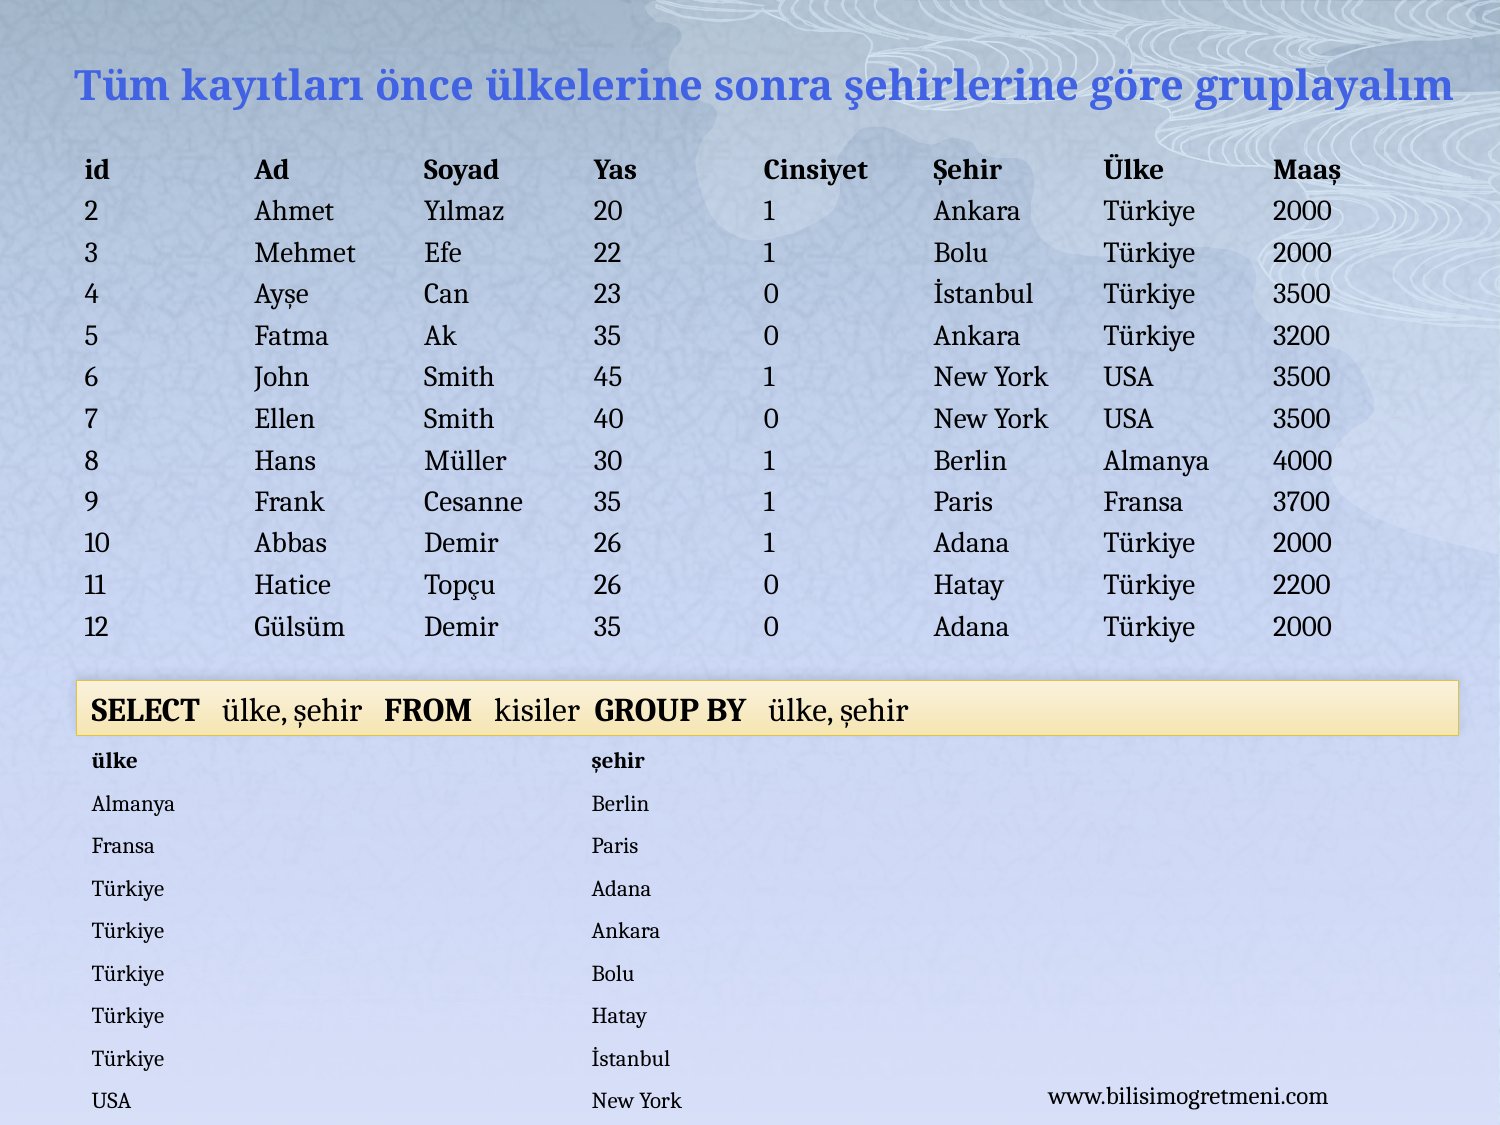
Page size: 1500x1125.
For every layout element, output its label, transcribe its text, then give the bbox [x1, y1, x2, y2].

table_cell Demir [416, 523, 586, 564]
table_header id [77, 149, 246, 191]
table_cell Türkiye [1095, 564, 1265, 606]
table_cell Abbas [246, 523, 416, 564]
table_cell 1 [756, 232, 926, 274]
table_cell Frank [246, 481, 416, 523]
table_cell Berlin [926, 440, 1095, 481]
table_header Şehir [926, 149, 1095, 191]
table_cell 0 [756, 564, 926, 606]
table_cell Türkiye [1095, 191, 1265, 232]
table_header şehir [577, 740, 1077, 782]
table_cell İstanbul [926, 274, 1095, 315]
table_cell Ayşe [246, 274, 416, 315]
table_cell 20 [586, 191, 756, 232]
table_cell 30 [586, 440, 756, 481]
table_cell 1 [756, 523, 926, 564]
table_cell 35 [586, 481, 756, 523]
table_cell 9 [77, 481, 246, 523]
table_cell Smith [416, 357, 586, 398]
table_cell Almanya [77, 782, 577, 825]
table_cell 1 [756, 440, 926, 481]
table_cell Türkiye [1095, 315, 1265, 357]
table_cell Türkiye [77, 995, 577, 1037]
table_cell Bolu [577, 952, 1077, 995]
table_cell Paris [926, 481, 1095, 523]
table_cell Türkiye [77, 867, 577, 910]
table_cell 0 [756, 274, 926, 315]
table_cell Demir [416, 606, 586, 647]
table_cell Almanya [1095, 440, 1265, 481]
table_cell 1 [756, 191, 926, 232]
table_cell Ankara [926, 191, 1095, 232]
table_cell Hans [246, 440, 416, 481]
table_header Cinsiyet [756, 149, 926, 191]
table_cell 2000 [1265, 606, 1435, 647]
table_cell Paris [577, 825, 1077, 867]
table_cell Ankara [926, 315, 1095, 357]
table_cell Berlin [577, 782, 1077, 825]
table_cell İstanbul [577, 1037, 1077, 1080]
table_header Soyad [416, 149, 586, 191]
table_cell 26 [586, 564, 756, 606]
table_cell Ak [416, 315, 586, 357]
table_cell Hatay [577, 995, 1077, 1037]
table_cell Türkiye [1095, 523, 1265, 564]
table_cell 7 [77, 398, 246, 440]
table_cell USA [1095, 357, 1265, 398]
table_cell 4 [77, 274, 246, 315]
text_box SELECT ülke, şehir FROM kisiler GROUP BY ülke, şehir [76, 680, 1459, 736]
table_cell Türkiye [1095, 606, 1265, 647]
table_cell 2000 [1265, 191, 1435, 232]
table_cell Türkiye [77, 910, 577, 952]
table_cell 45 [586, 357, 756, 398]
table_header Ad [246, 149, 416, 191]
footer www.bilisimogretmeni.com [992, 1065, 1386, 1125]
table_cell Adana [926, 523, 1095, 564]
table_cell Topçu [416, 564, 586, 606]
table_cell Ankara [577, 910, 1077, 952]
table_cell Can [416, 274, 586, 315]
table_cell 0 [756, 315, 926, 357]
table_cell 3200 [1265, 315, 1435, 357]
table_cell 10 [77, 523, 246, 564]
table_cell USA [1095, 398, 1265, 440]
table_cell Türkiye [1095, 232, 1265, 274]
table_cell 26 [586, 523, 756, 564]
table_cell 4000 [1265, 440, 1435, 481]
table_cell Gülsüm [246, 606, 416, 647]
table_cell 23 [586, 274, 756, 315]
table_cell Bolu [926, 232, 1095, 274]
table_cell 12 [77, 606, 246, 647]
table_cell 0 [756, 606, 926, 647]
table_header ülke [77, 740, 577, 782]
table_header Ülke [1095, 149, 1265, 191]
table_cell 3700 [1265, 481, 1435, 523]
table_cell USA [77, 1080, 577, 1122]
table_cell Efe [416, 232, 586, 274]
table_cell 0 [756, 398, 926, 440]
table_cell 3500 [1265, 357, 1435, 398]
table_cell Smith [416, 398, 586, 440]
table_cell New York [926, 398, 1095, 440]
table_header Yas [586, 149, 756, 191]
table_cell 11 [77, 564, 246, 606]
table_cell Cesanne [416, 481, 586, 523]
table_cell 35 [586, 315, 756, 357]
table_cell 2000 [1265, 523, 1435, 564]
table_cell John [246, 357, 416, 398]
table_header Maaş [1265, 149, 1435, 191]
table_cell 1 [756, 481, 926, 523]
table_cell Türkiye [77, 1037, 577, 1080]
table_cell Adana [926, 606, 1095, 647]
table_cell Adana [577, 867, 1077, 910]
table_cell 2000 [1265, 232, 1435, 274]
table_cell Türkiye [77, 952, 577, 995]
table_cell 6 [77, 357, 246, 398]
table_cell 8 [77, 440, 246, 481]
table_cell Fatma [246, 315, 416, 357]
table_cell Ahmet [246, 191, 416, 232]
table_cell Fransa [77, 825, 577, 867]
table_cell 3500 [1265, 398, 1435, 440]
table_cell New York [577, 1080, 992, 1122]
table_cell 5 [77, 315, 246, 357]
table_cell Müller [416, 440, 586, 481]
table_cell Fransa [1095, 481, 1265, 523]
table_cell New York [926, 357, 1095, 398]
table_cell Ellen [246, 398, 416, 440]
table_cell 3 [77, 232, 246, 274]
table_cell 35 [586, 606, 756, 647]
table_cell 22 [586, 232, 756, 274]
table_cell Yılmaz [416, 191, 586, 232]
table_cell Hatice [246, 564, 416, 606]
table_cell 3500 [1265, 274, 1435, 315]
table_cell 2 [77, 191, 246, 232]
table_cell 1 [756, 357, 926, 398]
table_cell Türkiye [1095, 274, 1265, 315]
table_cell 2200 [1265, 564, 1435, 606]
table_cell Mehmet [246, 232, 416, 274]
table_cell 40 [586, 398, 756, 440]
title Tüm kayıtları önce ülkelerine sonra şehirlerine göre gruplayalım [29, 0, 1500, 185]
table_cell Hatay [926, 564, 1095, 606]
